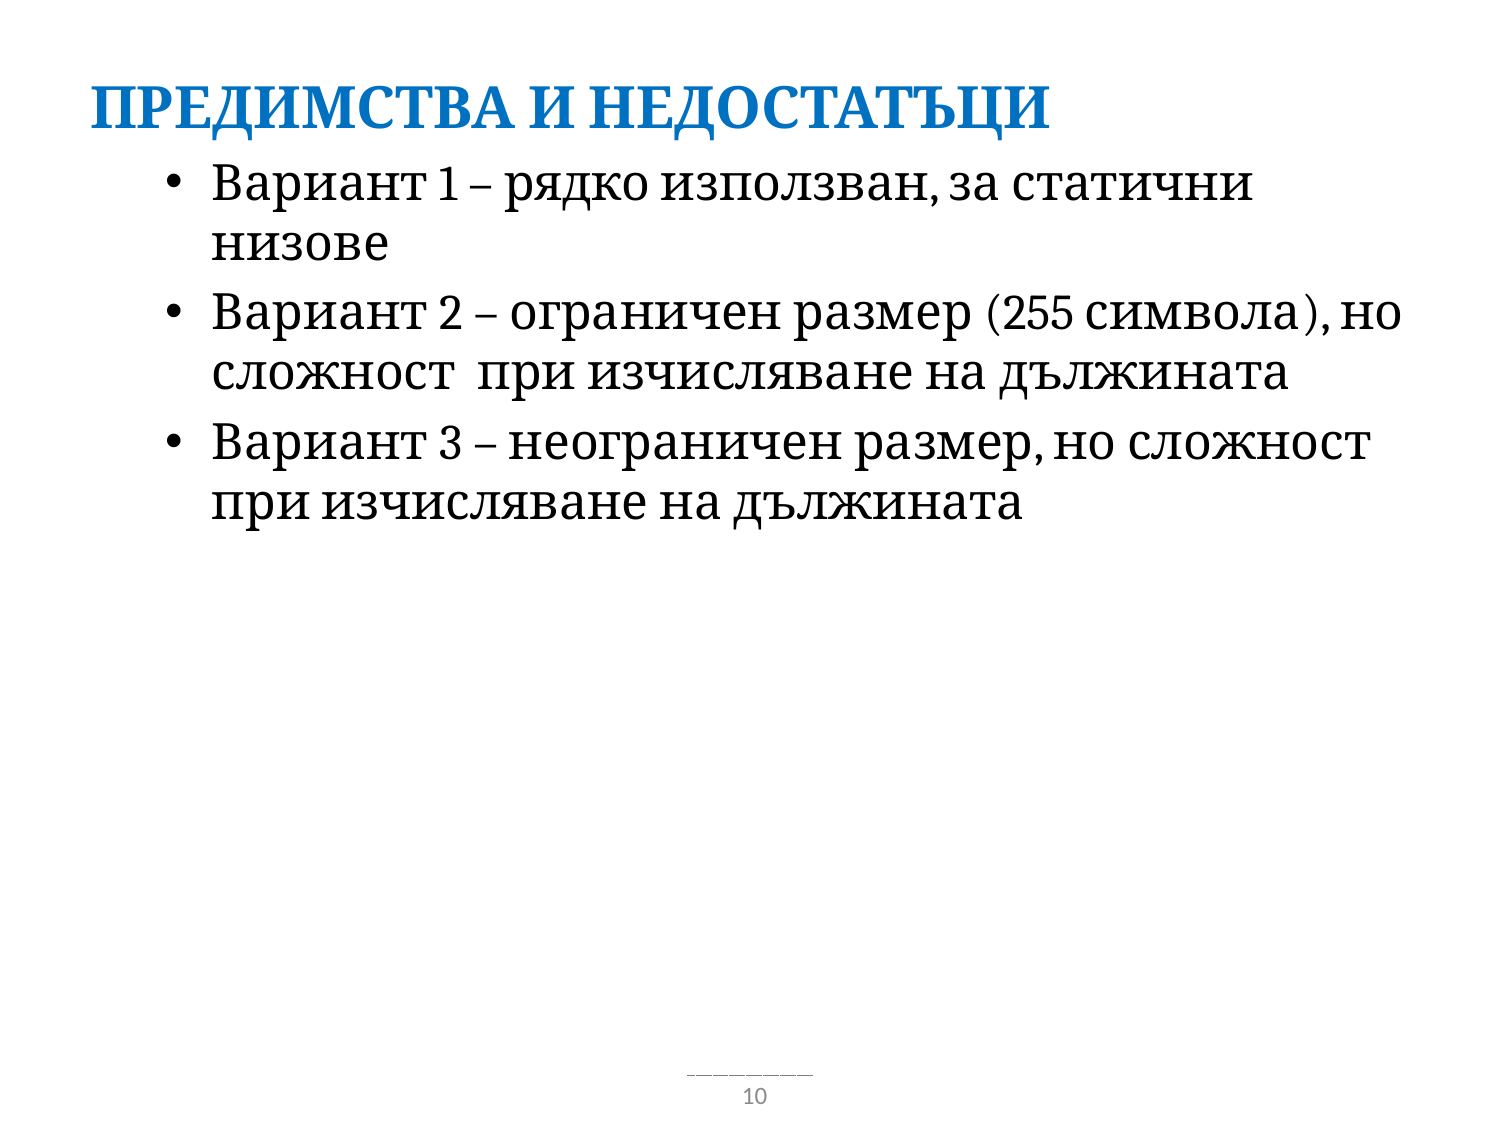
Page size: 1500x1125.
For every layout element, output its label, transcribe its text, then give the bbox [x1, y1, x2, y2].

slide_number 10 [579, 1065, 930, 1125]
